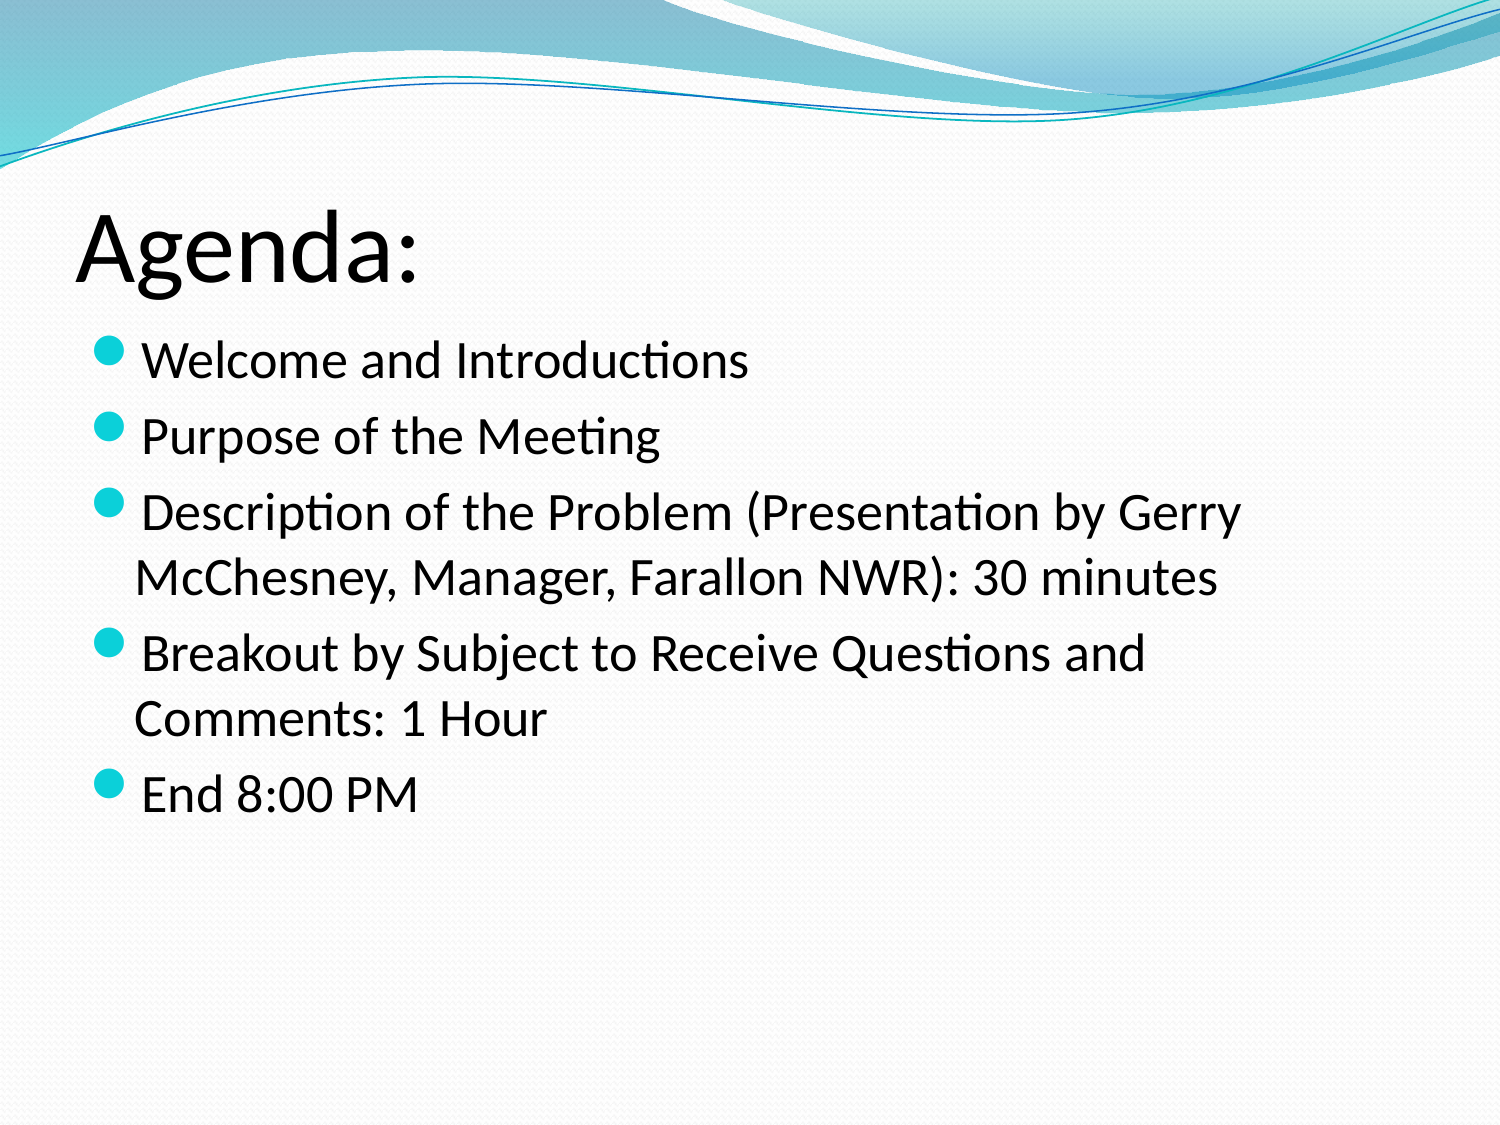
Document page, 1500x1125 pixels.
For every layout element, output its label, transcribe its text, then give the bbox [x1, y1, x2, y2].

title Agenda: [75, 115, 1425, 303]
list Welcome and Introductions Purpose of the Meeting Description of the Problem (Presentation by Gerry McChesney, Manager, Farallon NWR): 30 minutes Breakout by Subject to Receive Questions and Comments: 1 Hour End 8:00 PM [75, 317, 1425, 1038]
